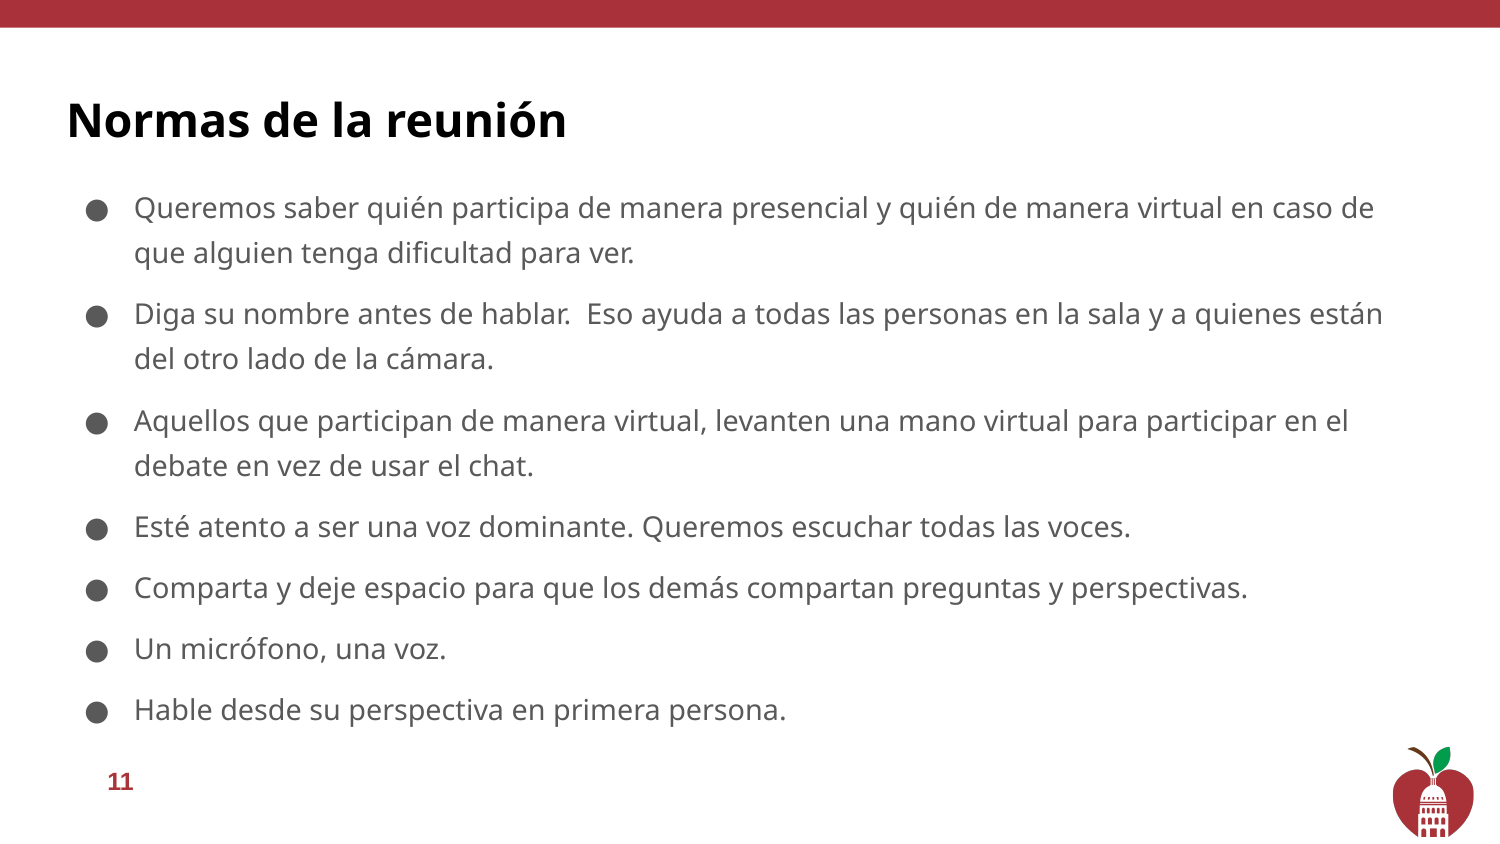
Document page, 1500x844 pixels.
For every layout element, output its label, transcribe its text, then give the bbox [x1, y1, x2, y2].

title Normas de la reunión [51, 72, 1449, 166]
text_box [0, 0, 1500, 28]
list Queremos saber quién participa de manera presencial y quién de manera virtual en caso de que alguien tenga dificultad para ver. Diga su nombre antes de hablar. Eso ayuda a todas las personas en la sala y a quienes están del otro lado de la cámara. Aquellos que participan de manera virtual, levanten una mano virtual para participar en el debate en vez de usar el chat. Esté atento a ser una voz dominante. Queremos escuchar todas las voces. Comparta y deje espacio para que los demás compartan preguntas y perspectivas. Un micrófono, una voz. Hable desde su perspectiva en primera persona. [51, 166, 1449, 745]
picture [1385, 744, 1481, 839]
slide_number 11 [58, 749, 149, 814]
